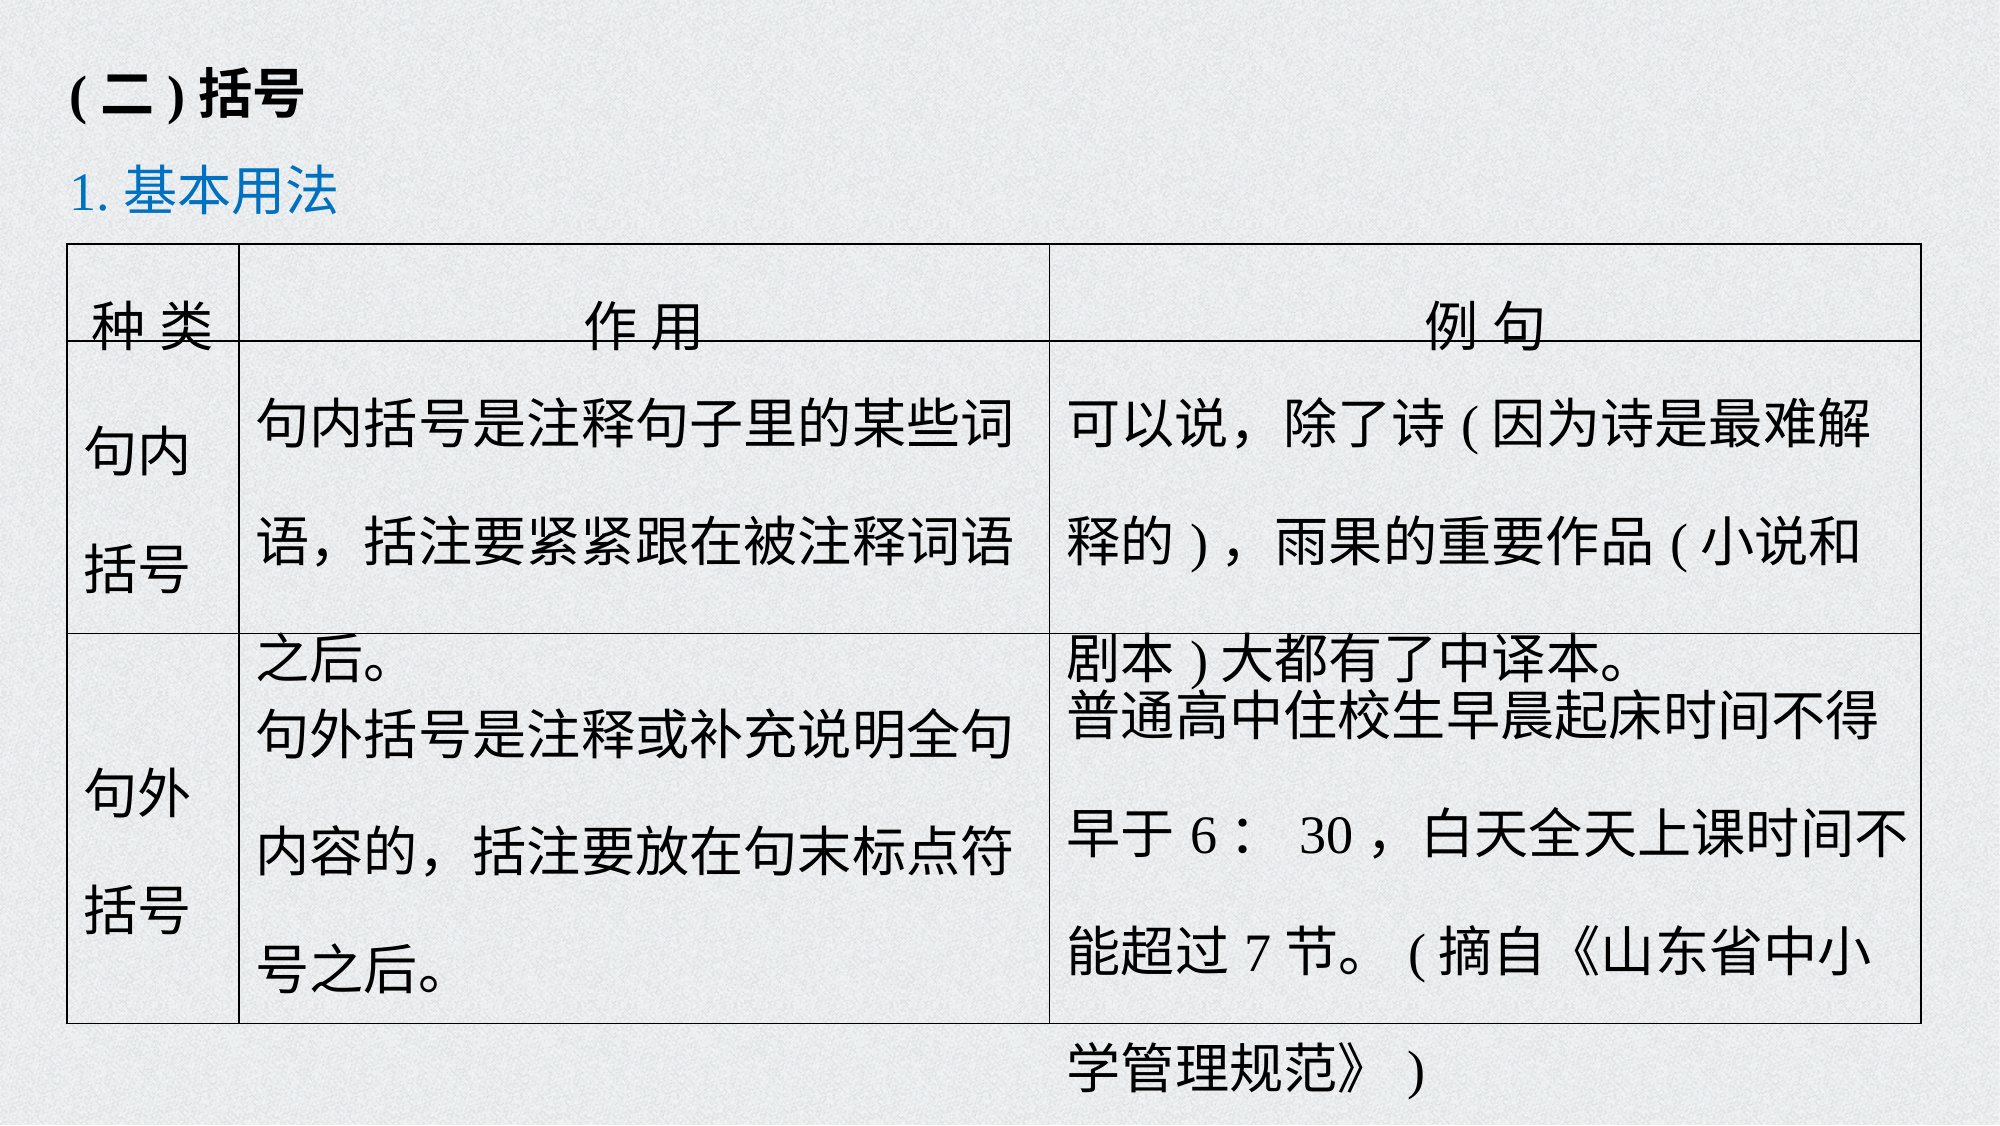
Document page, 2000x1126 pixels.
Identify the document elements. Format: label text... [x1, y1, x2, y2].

picture [0, 0, 2000, 1125]
table_cell 普通高中住校生早晨起床时间不得早于6：30，白天全天上课时间不能超过7节。(摘自《山东省中小学管理规范》) [1050, 634, 1920, 1023]
table_header 例 句 [1050, 245, 1920, 340]
table_cell 句外 括号 [68, 634, 238, 1023]
table_cell 句内括号是注释句子里的某些词语，括注要紧紧跟在被注释词语之后。 [240, 342, 1049, 633]
text_box (二)括号 1.基本用法 [54, 19, 1945, 229]
table_cell 句外括号是注释或补充说明全句内容的，括注要放在句末标点符号之后。 [240, 634, 1049, 1023]
table_cell 可以说，除了诗(因为诗是最难解释的)，雨果的重要作品(小说和剧本)大都有了中译本。 [1050, 342, 1920, 633]
table_cell 句内括号 [68, 342, 238, 633]
table_header 种 类 [68, 245, 238, 340]
table_header 作 用 [240, 245, 1049, 340]
